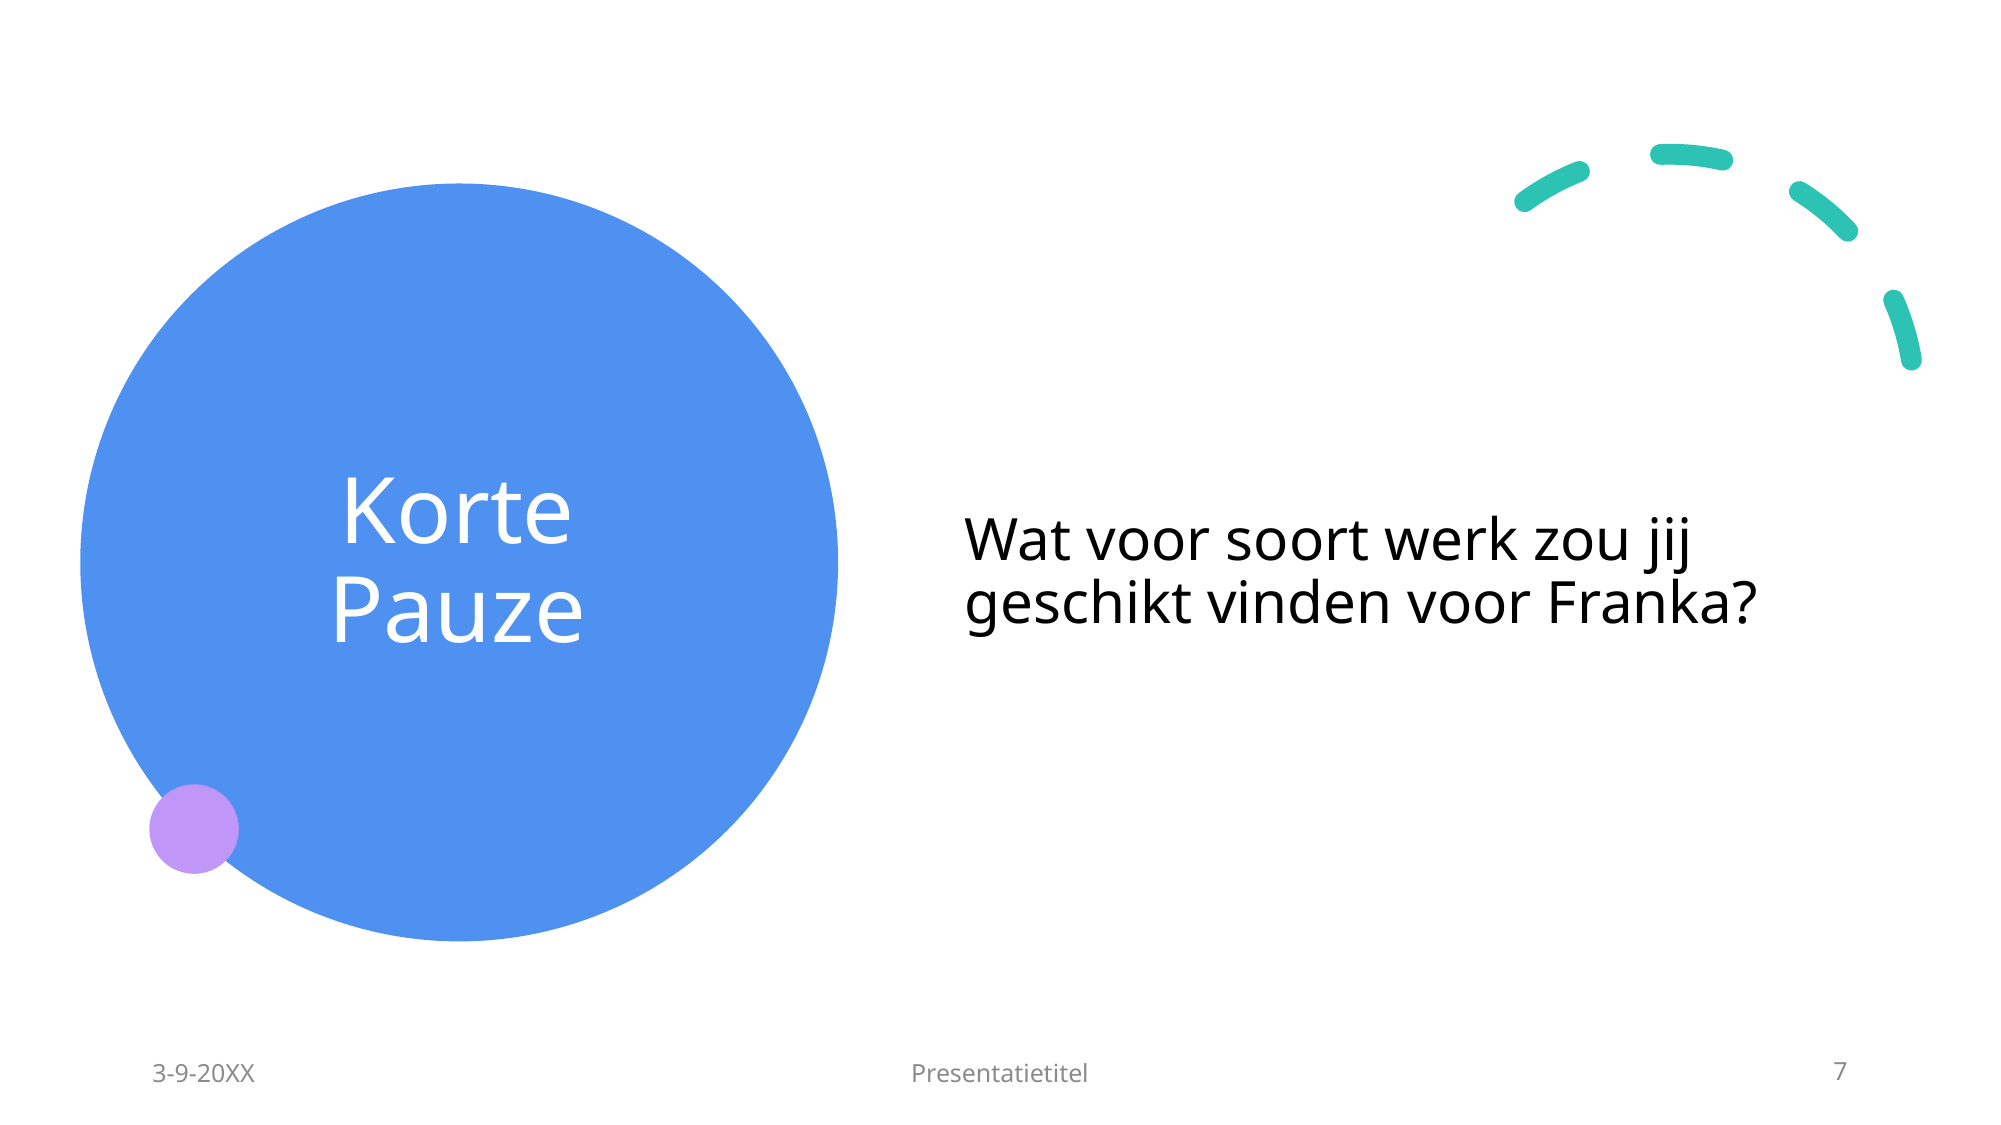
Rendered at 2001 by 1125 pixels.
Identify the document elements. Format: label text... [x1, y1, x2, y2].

title Korte Pauze [191, 229, 723, 897]
list Wat voor soort werk zou jij geschikt vinden voor Franka? [949, 250, 1788, 896]
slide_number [137, 1042, 588, 1103]
footer Presentatietitel [662, 1042, 1338, 1103]
slide_number 7 [1412, 1042, 1863, 1103]
